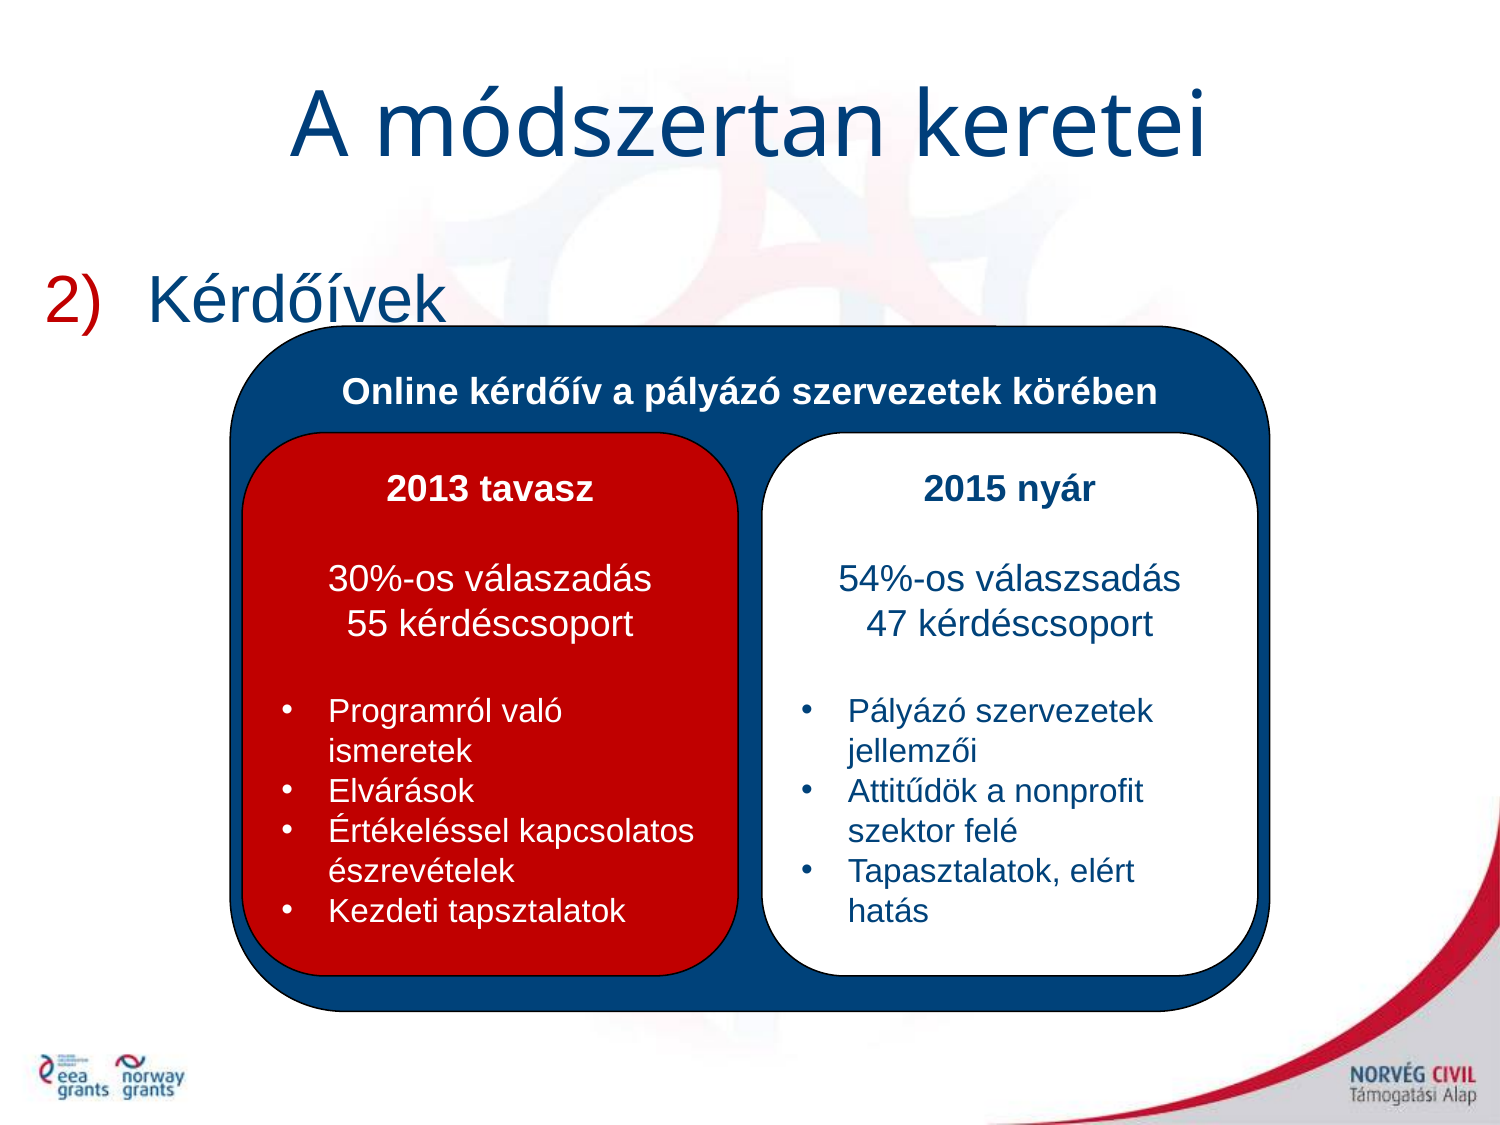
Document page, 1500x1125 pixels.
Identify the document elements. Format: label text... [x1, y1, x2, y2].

text_box Online kérdőív a pályázó szervezetek körében [230, 326, 1270, 1012]
text_box 2013 tavasz 30%-os válaszadás 55 kérdéscsoport Programról való ismeretek Elvárások Értékeléssel kapcsolatos észrevételek Kezdeti tapsztalatok [242, 432, 739, 976]
text_box A módszertan keretei [41, 31, 1459, 209]
text_box 2015 nyár 54%-os válaszsadás 47 kérdéscsoport Pályázó szervezetek jellemzői Attitűdök a nonprofit szektor felé Tapasztalatok, elért hatás [761, 432, 1258, 976]
picture [0, 0, 1500, 1125]
text_box Kérdőívek [29, 207, 1471, 463]
